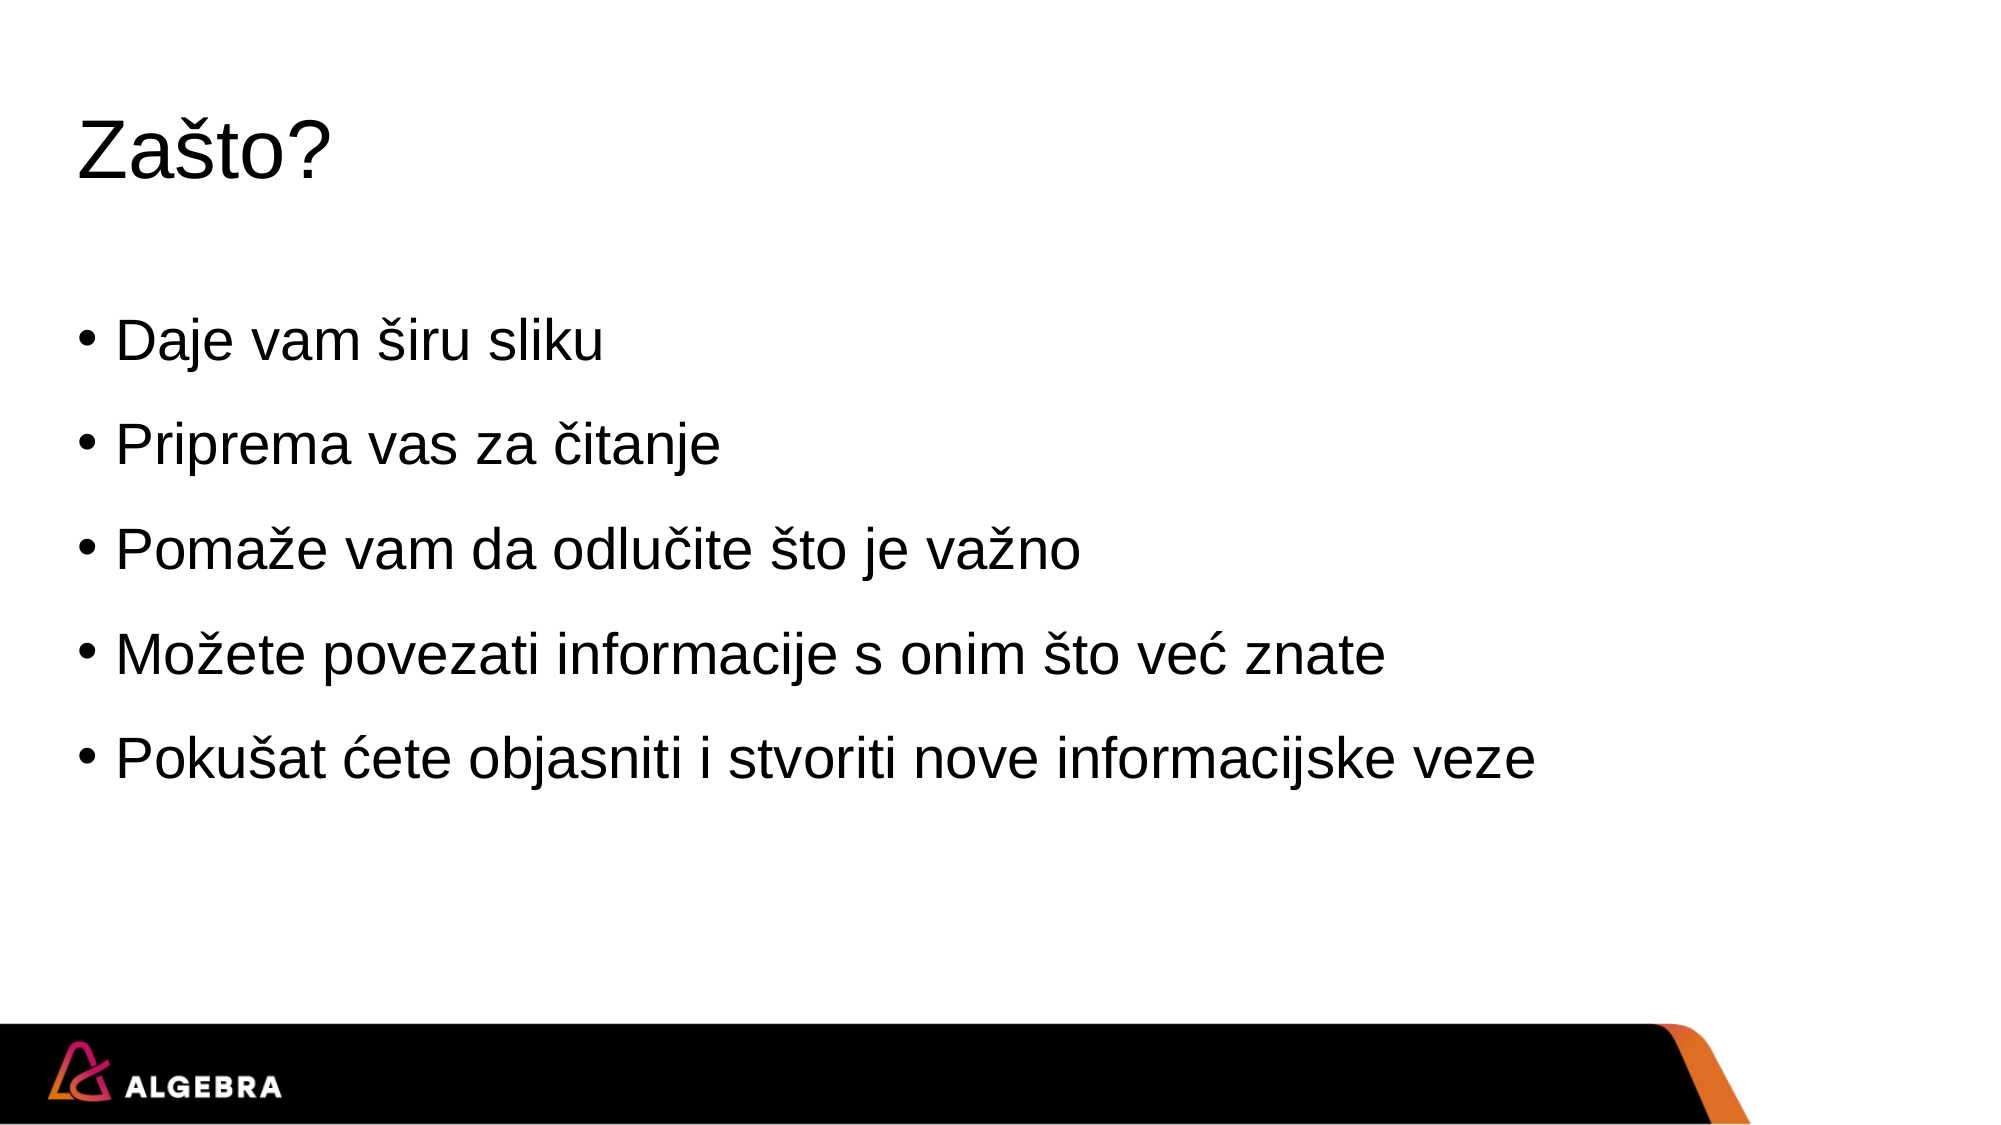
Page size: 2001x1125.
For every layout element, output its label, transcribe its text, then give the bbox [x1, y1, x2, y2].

title Zašto? [63, 59, 1910, 243]
picture [0, 1023, 1958, 1125]
list Daje vam širu sliku Priprema vas za čitanje Pomaže vam da odlučite što je važno Možete povezati informacije s onim što već znate Pokušat ćete objasniti i stvoriti nove informacijske veze [63, 280, 1910, 1014]
